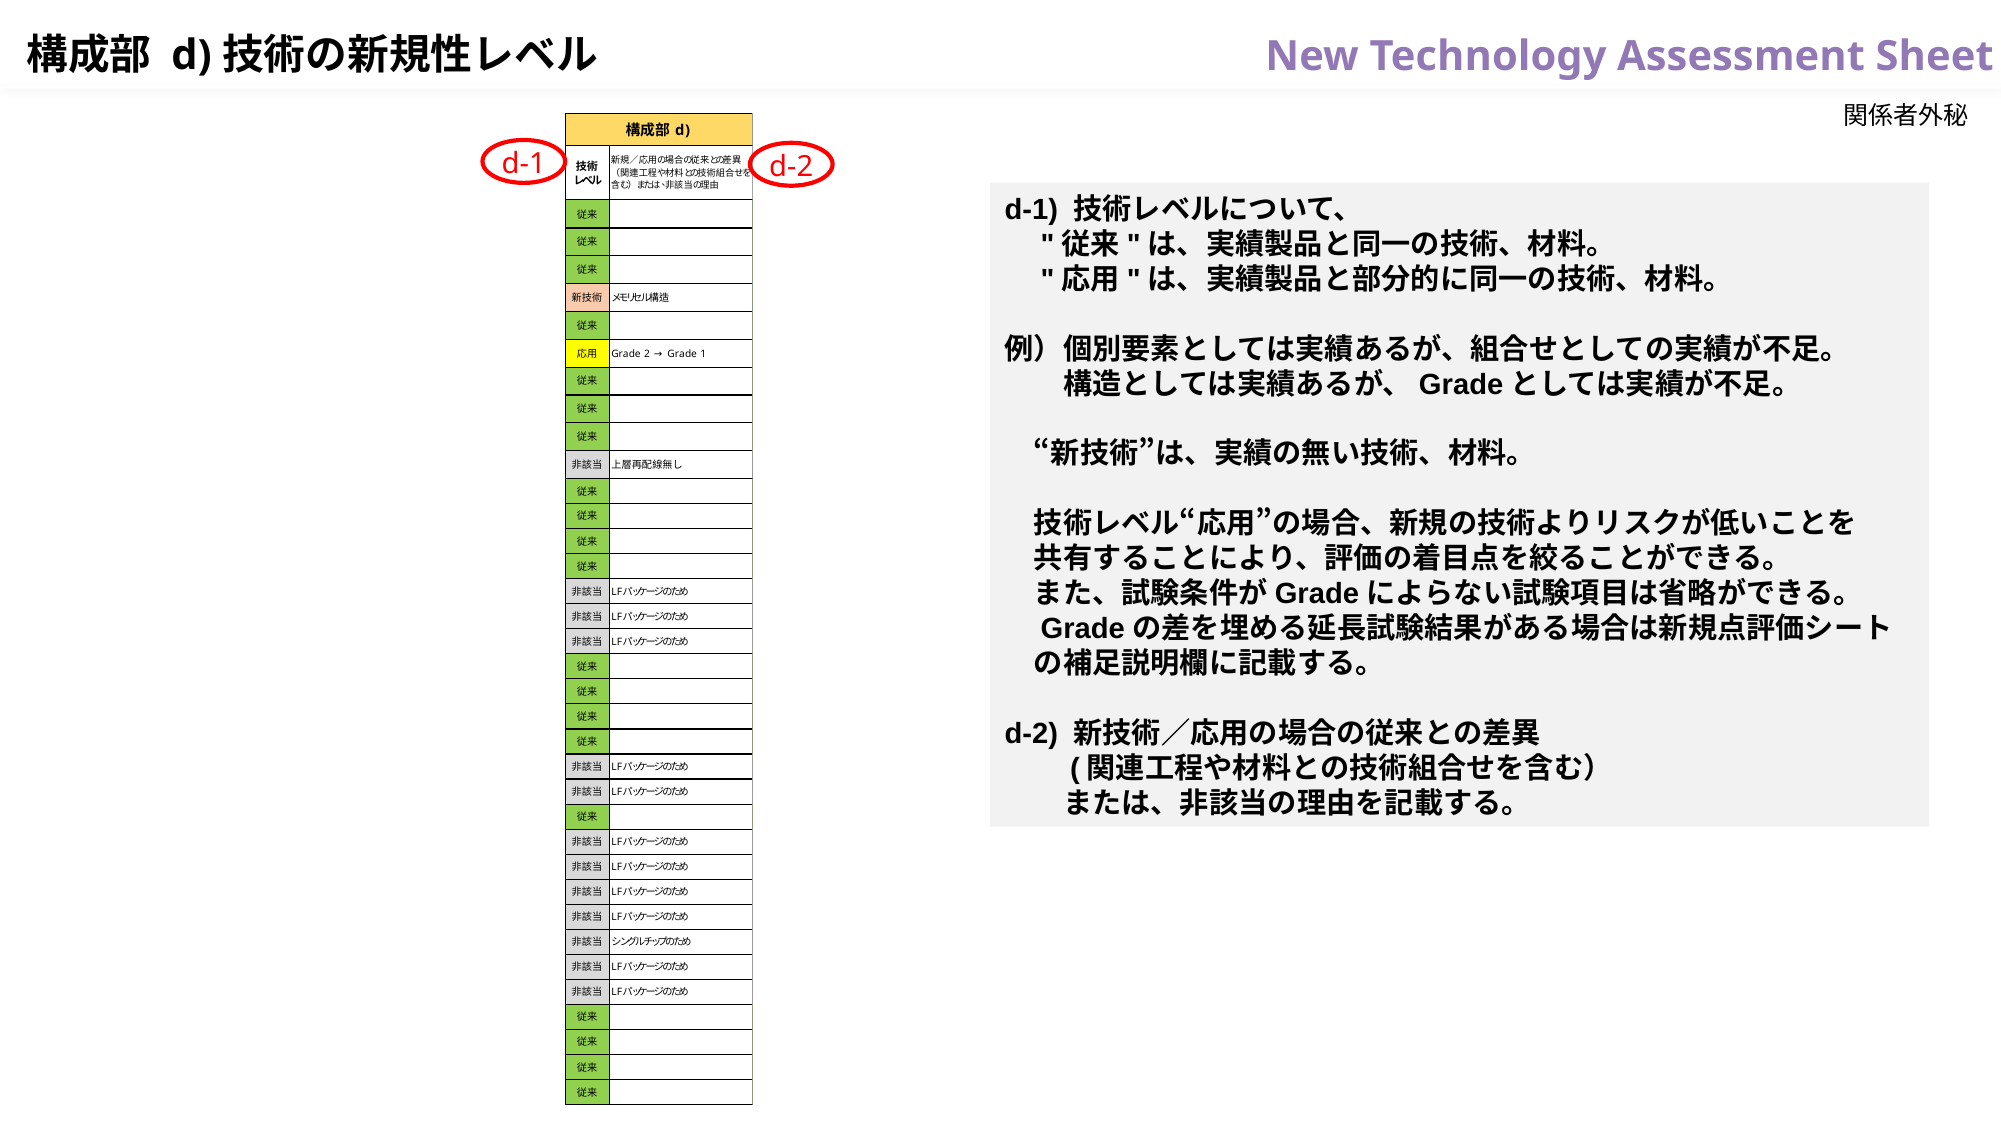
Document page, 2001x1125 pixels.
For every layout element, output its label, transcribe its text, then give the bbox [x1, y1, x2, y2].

text_box 構成部 d)技術の新規性レベル [11, 20, 1262, 86]
text_box d-1) 技術レベルについて、 "従来"は、実績製品と同一の技術、材料。 "応用"は、実績製品と部分的に同一の技術、材料。 例）個別要素としては実績あるが、組合せとしての実績が不足。 構造としては実績あるが、Gradeとしては実績が不足。 “新技術”は、実績の無い技術、材料。 技術レベル“応用”の場合、新規の技術よりリスクが低いことを 共有することにより、評価の着目点を絞ることができる。 また、試験条件がGradeによらない試験項目は省略ができる。 Gradeの差を埋める延長試験結果がある場合は新規点評価シート の補足説明欄に記載する。 d-2) 新技術／応用の場合の従来との差異 (関連工程や材料との技術組合せを含む） または、非該当の理由を記載する。 [989, 182, 1930, 827]
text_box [749, 139, 833, 191]
picture [565, 113, 753, 1105]
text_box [482, 137, 566, 188]
text_box 関係者外秘 [1828, 92, 1984, 137]
